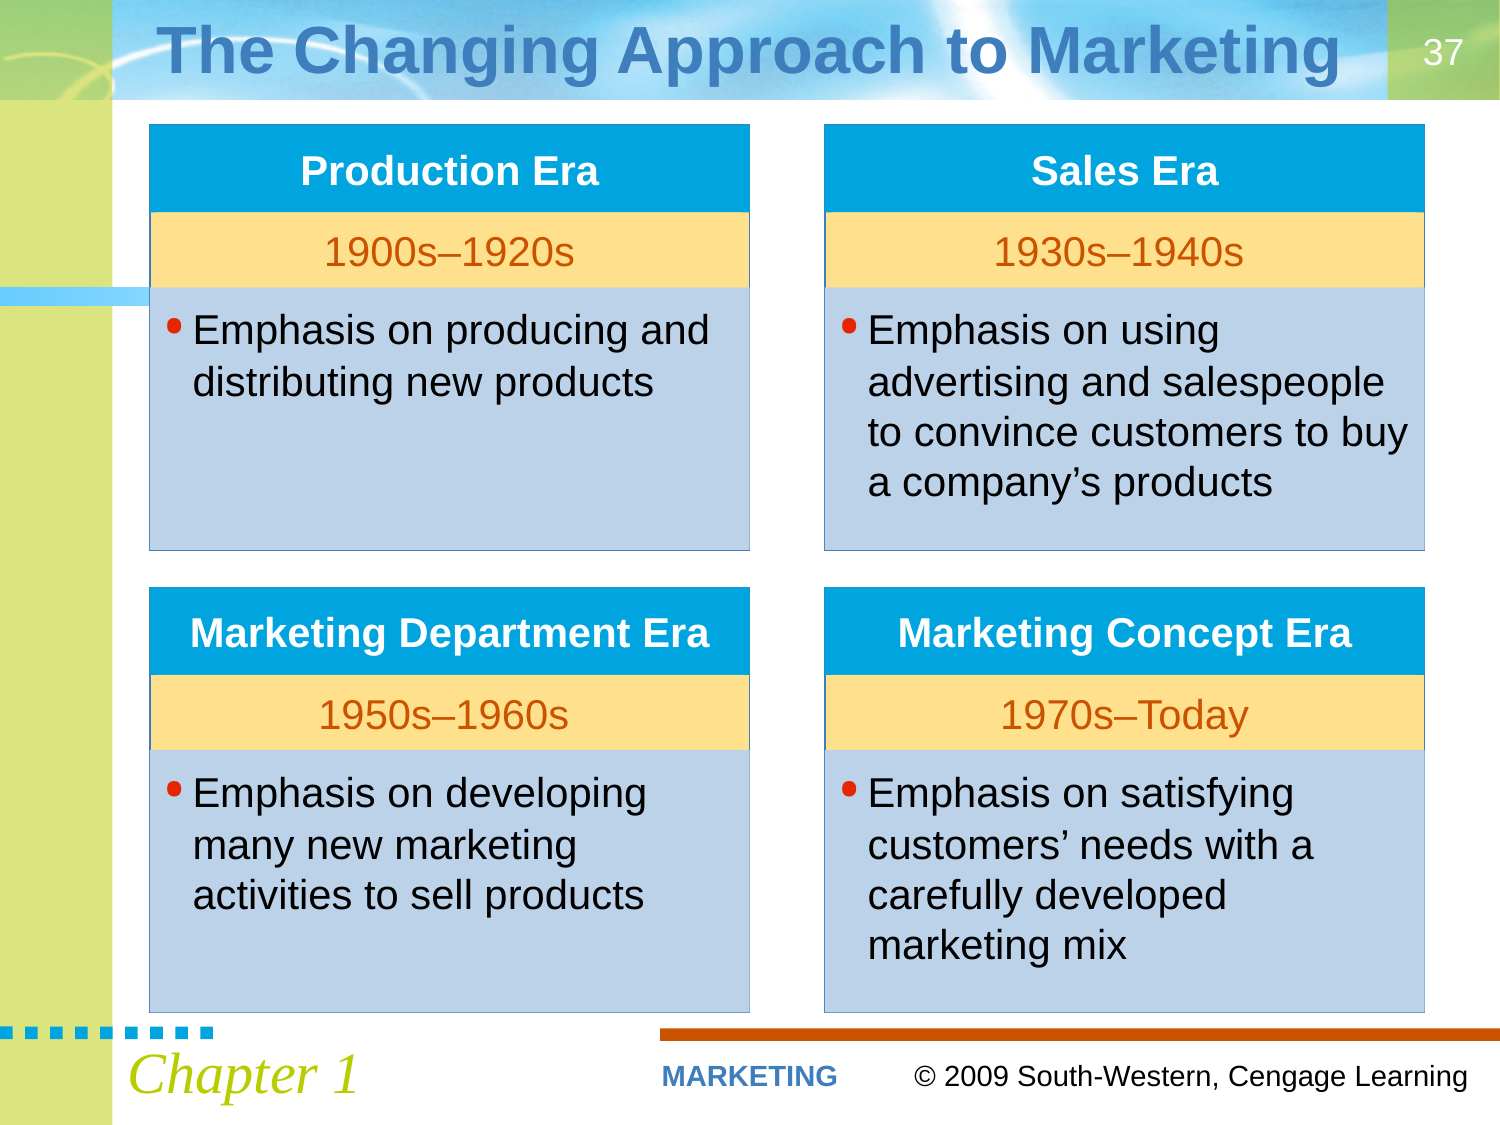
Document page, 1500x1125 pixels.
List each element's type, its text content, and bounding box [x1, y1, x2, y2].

footer Chapter 1 [112, 1012, 638, 1113]
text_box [149, 124, 750, 551]
text_box The Changing Approach to Marketing [74, 0, 1425, 175]
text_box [149, 587, 750, 1013]
slide_number 37 [1425, 0, 1500, 101]
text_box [824, 124, 1425, 551]
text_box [824, 587, 1425, 1013]
